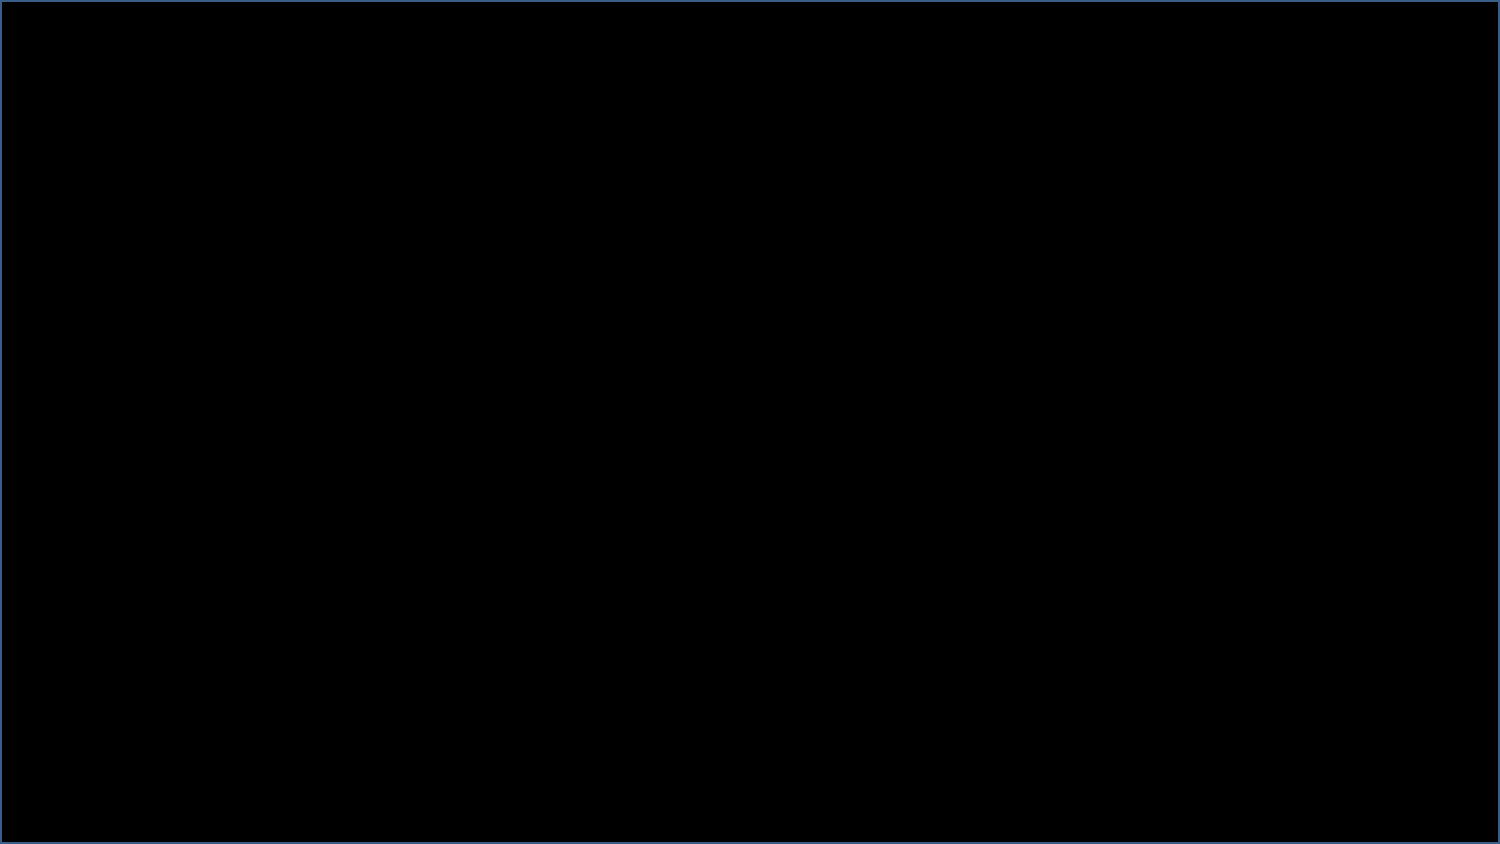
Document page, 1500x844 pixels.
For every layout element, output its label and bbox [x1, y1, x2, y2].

text_box [0, 0, 1500, 844]
